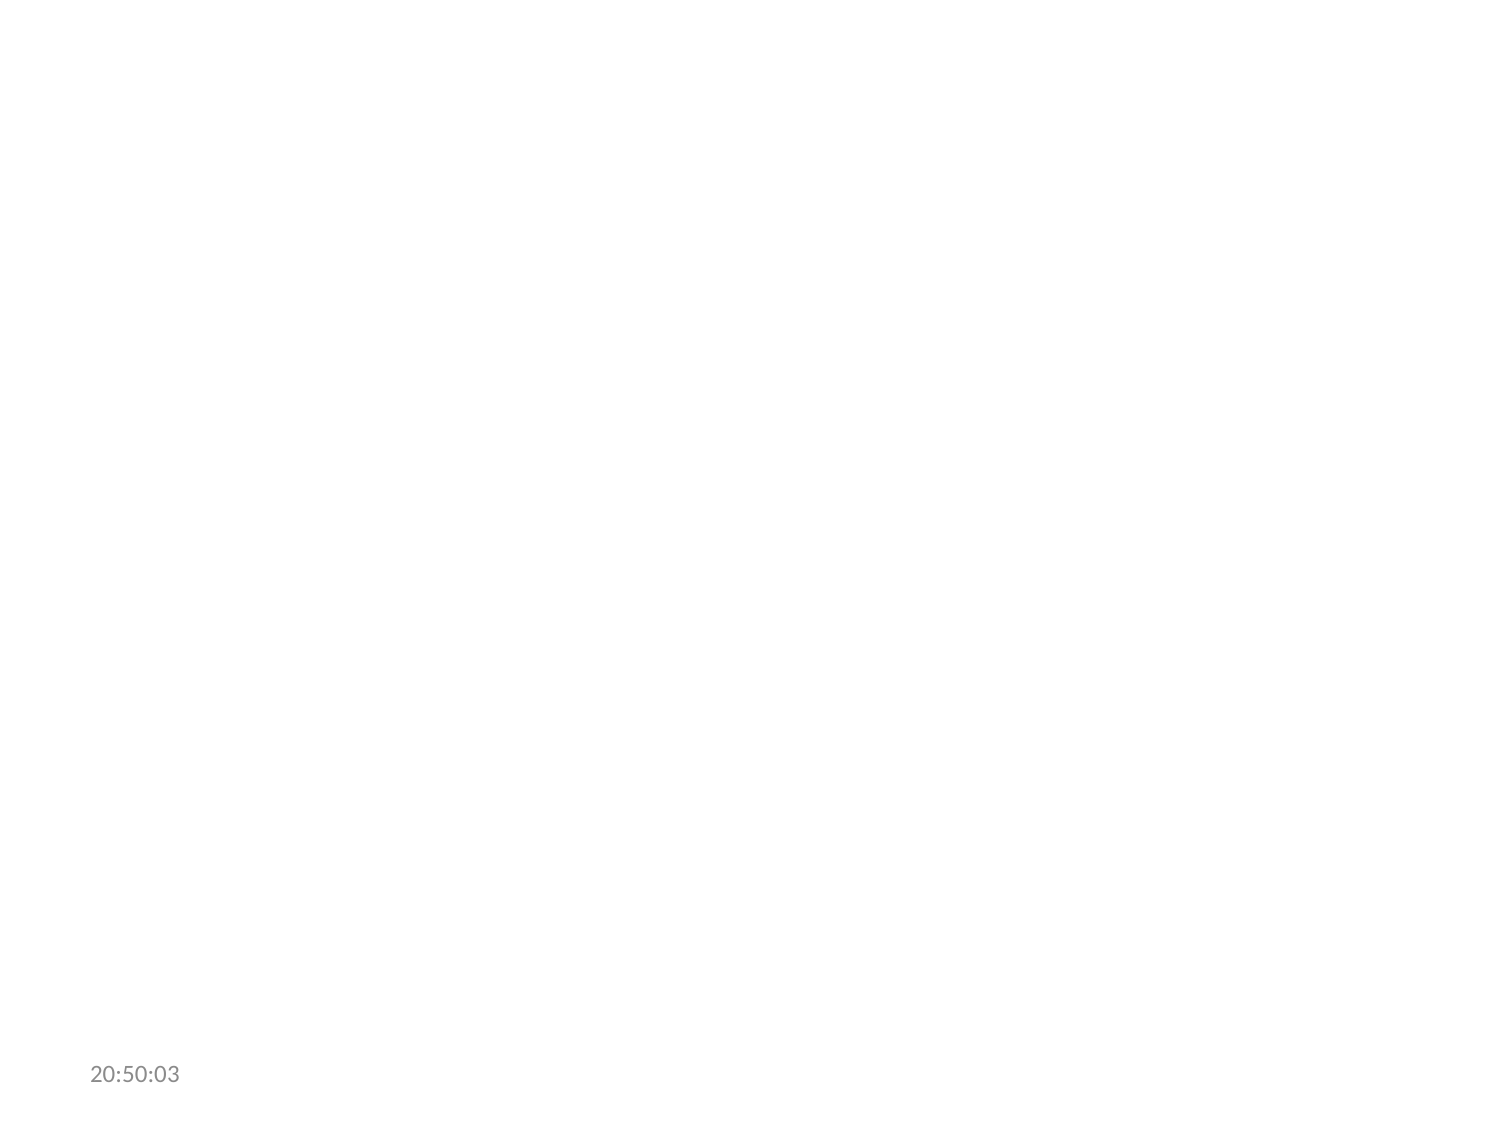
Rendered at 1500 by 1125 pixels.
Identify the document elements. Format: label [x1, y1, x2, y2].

slide_number [75, 1042, 425, 1103]
